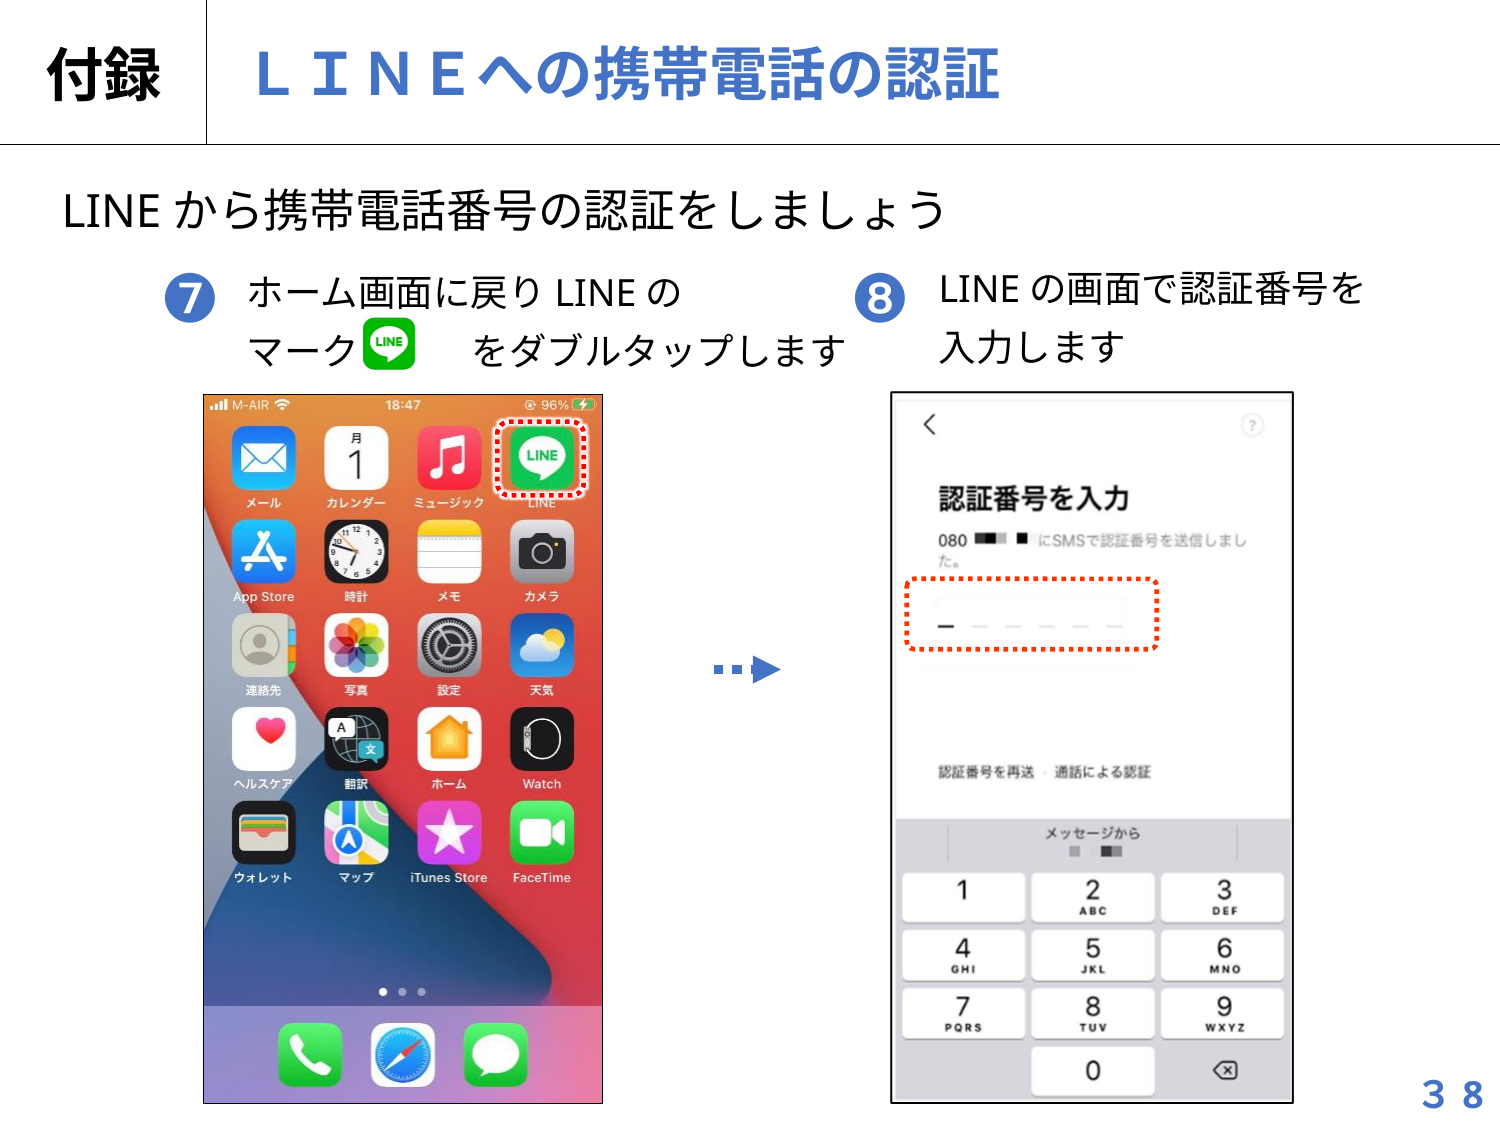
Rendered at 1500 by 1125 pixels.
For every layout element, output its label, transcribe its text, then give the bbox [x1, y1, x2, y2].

text_box LINEから携帯電話番号の認証をしましょう [46, 180, 1422, 274]
title ＬＩＮＥへの携帯電話の認証 [228, 36, 1472, 116]
text_box 付録 [0, 0, 207, 147]
picture [356, 313, 423, 375]
picture [890, 391, 1294, 1104]
text_box ❽ [835, 274, 923, 343]
text_box ３8 [1399, 1063, 1500, 1123]
text_box ❼ [145, 274, 223, 343]
picture [203, 394, 603, 1104]
text_box LINEの画面で認証番号を 入力します [923, 244, 1472, 376]
text_box ホーム画面に戻りLINEの マーク をダブルタップします [231, 274, 871, 381]
